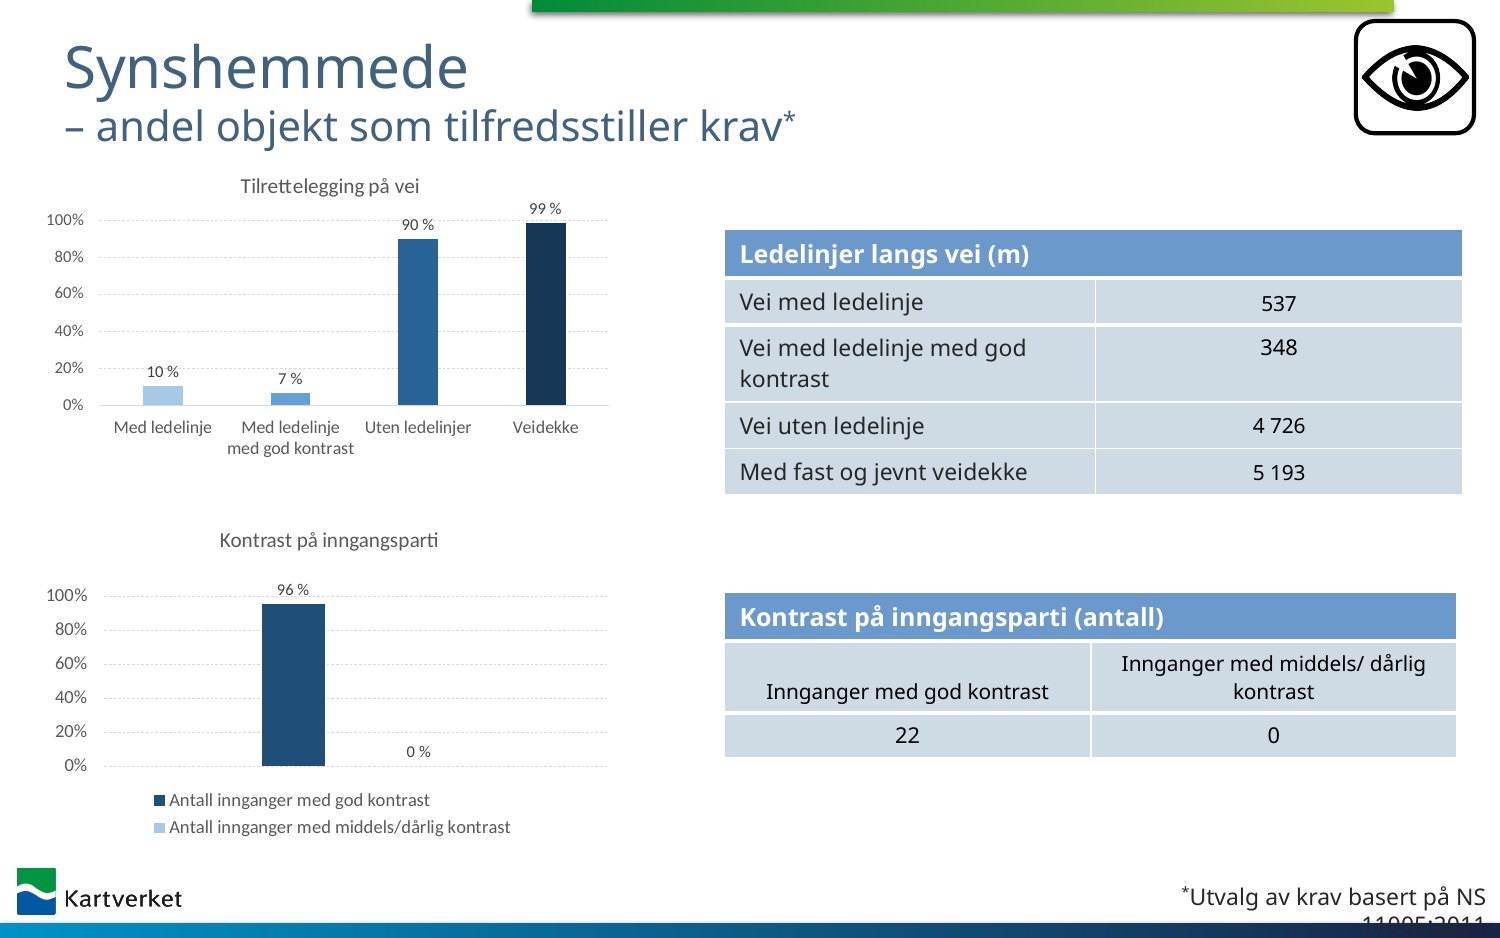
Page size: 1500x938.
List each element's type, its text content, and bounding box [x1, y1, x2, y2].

table_cell Innganger med middels/ dårlig kontrast [1092, 643, 1456, 711]
table_cell Vei med ledelinje med god kontrast [725, 327, 1095, 401]
table_cell 537 [1096, 280, 1462, 323]
table_cell 0 [1092, 715, 1456, 757]
table_cell 5 193 [1096, 449, 1462, 494]
picture [41, 166, 619, 492]
table_cell Vei med ledelinje [725, 280, 1095, 323]
table_cell 22 [725, 715, 1090, 757]
table_cell Vei uten ledelinje [725, 403, 1095, 448]
table_cell 348 [1096, 327, 1462, 401]
picture [41, 520, 618, 846]
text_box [1355, 20, 1475, 134]
table_cell Med fast og jevnt veidekke [725, 449, 1095, 494]
table_cell Innganger med god kontrast [725, 643, 1090, 711]
text_box *Utvalg av krav basert på NS 11005:2011 [1068, 873, 1500, 938]
table_header Kontrast på inngangsparti (antall) [725, 593, 1456, 639]
table_cell 4 726 [1096, 403, 1462, 448]
table_header Ledelinjer langs vei (m) [725, 230, 1462, 276]
text_box Synshemmede – andel objekt som tilfredsstiller krav* [49, 24, 1431, 158]
